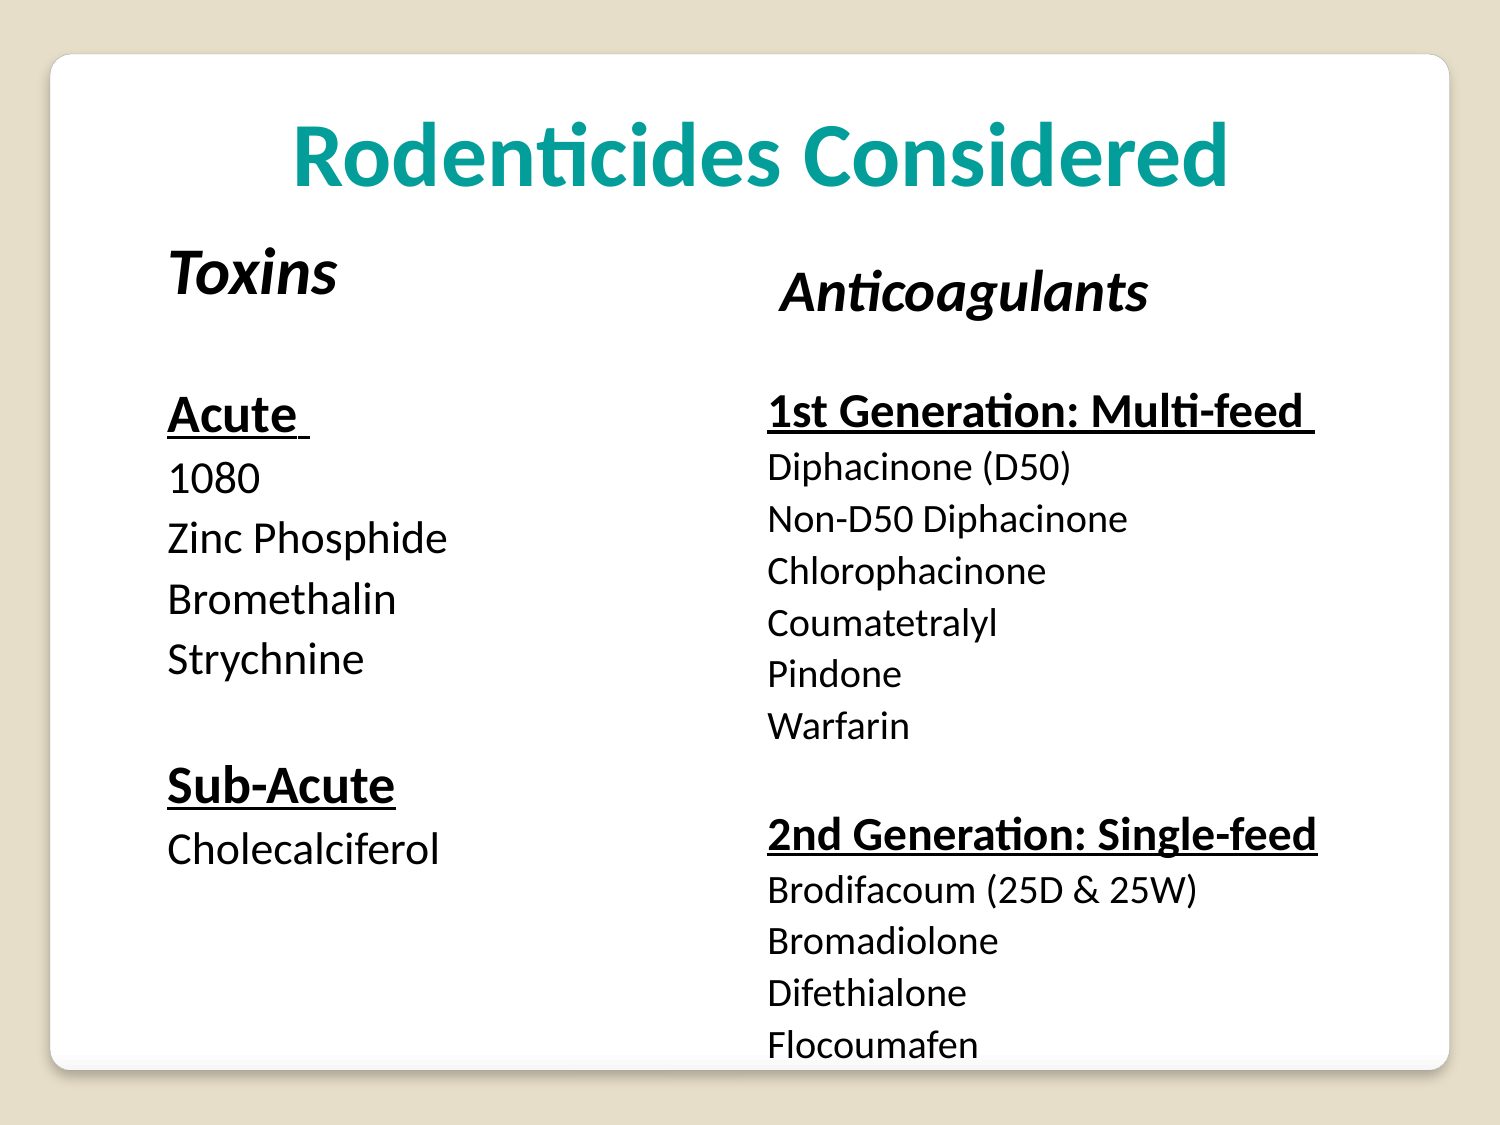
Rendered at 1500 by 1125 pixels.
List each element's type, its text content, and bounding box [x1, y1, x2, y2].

list Toxins Acute 1080 Zinc Phosphide Bromethalin Strychnine Sub-Acute Cholecalciferol [137, 212, 725, 1038]
title Rodenticides Considered [187, 62, 1338, 213]
list Anticoagulants 1st Generation: Multi-feed Diphacinone (D50) Non-D50 Diphacinone Chlorophacinone Coumatetralyl Pindone Warfarin 2nd Generation: Single-feed Brodifacoum (25D & 25W) Bromadiolone Difethialone Flocoumafen [737, 237, 1438, 1075]
